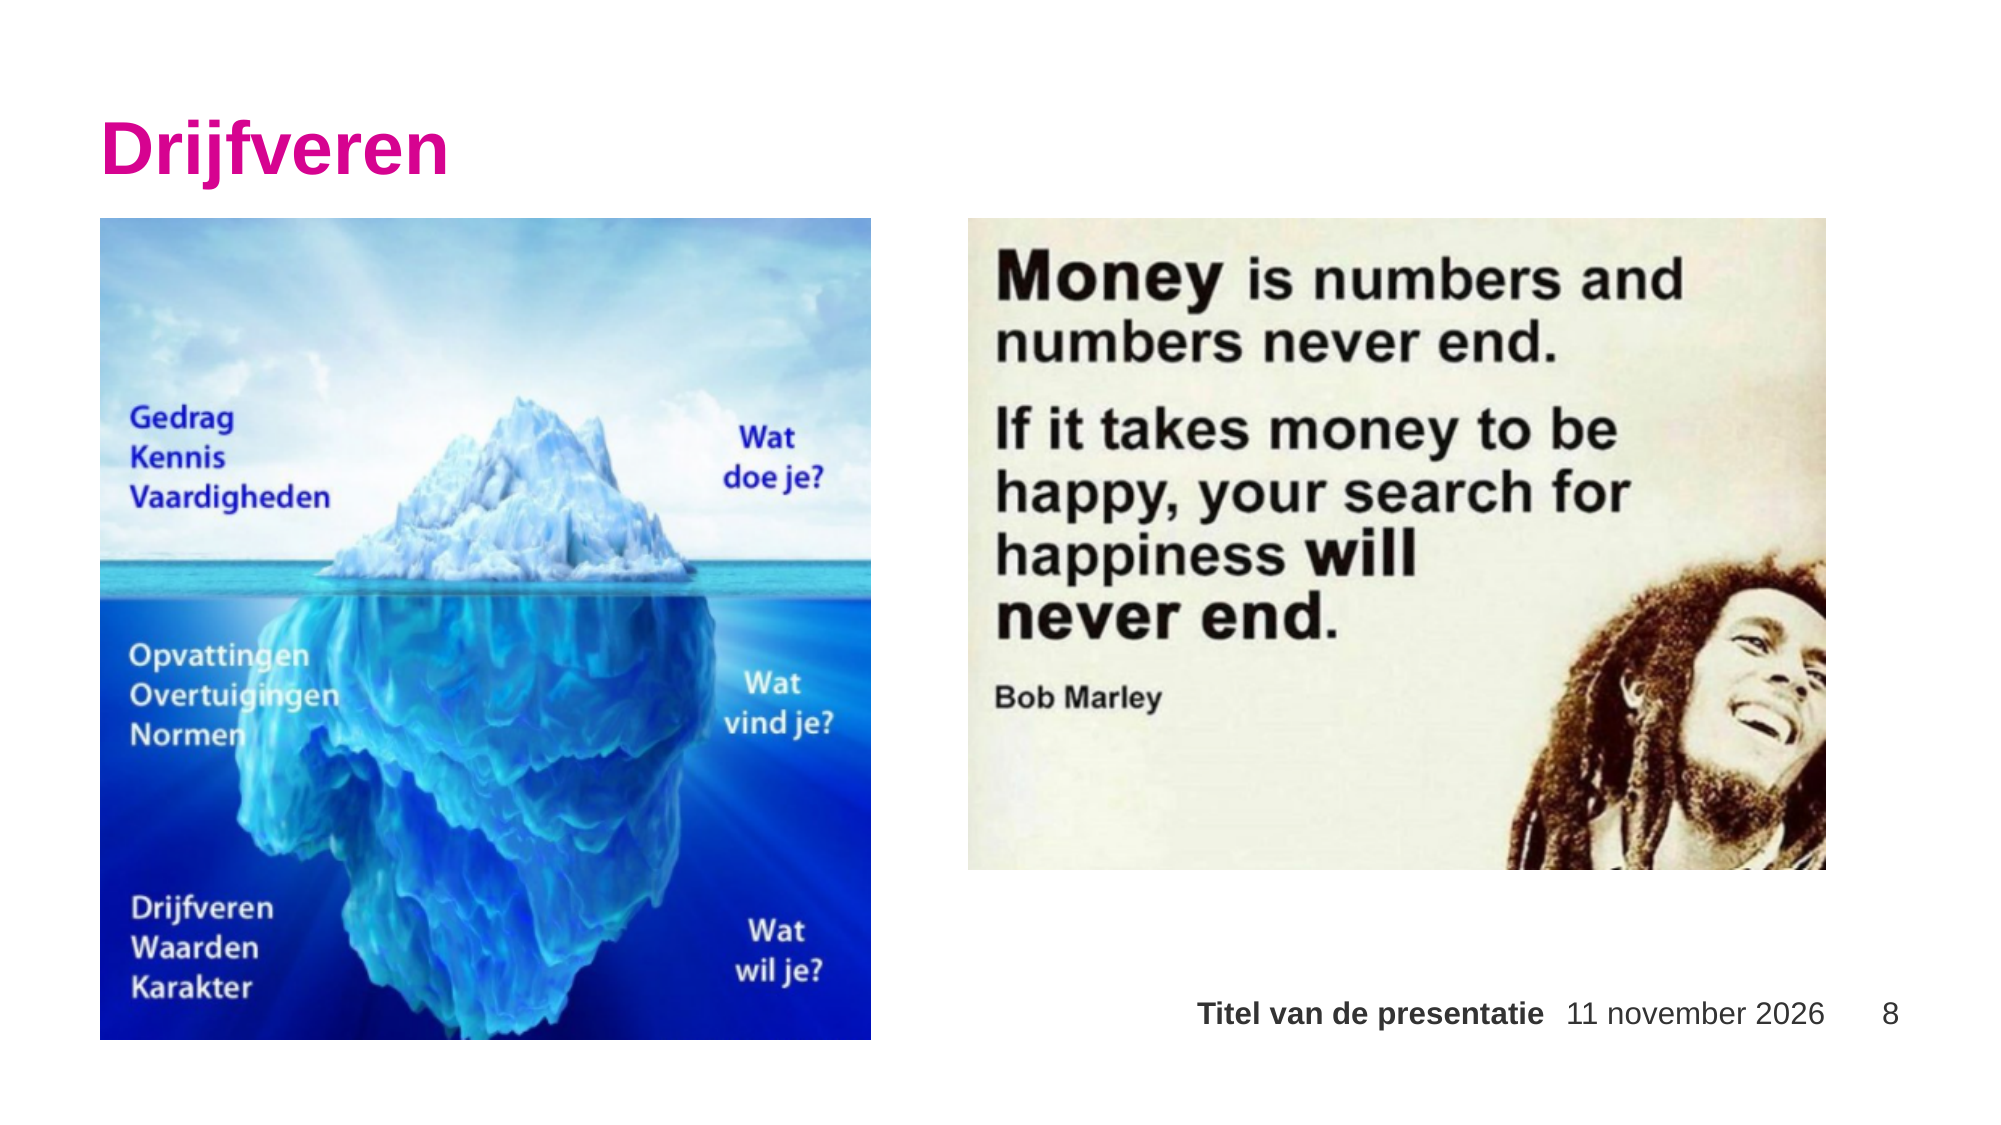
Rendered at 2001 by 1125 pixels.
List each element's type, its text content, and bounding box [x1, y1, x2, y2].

footer Titel van de presentatie [871, 993, 1546, 1033]
picture [100, 218, 871, 1040]
picture [968, 218, 1826, 870]
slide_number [1546, 993, 1825, 1033]
title Drijfveren [100, 100, 1900, 190]
slide_number 8 [1825, 993, 1900, 1033]
